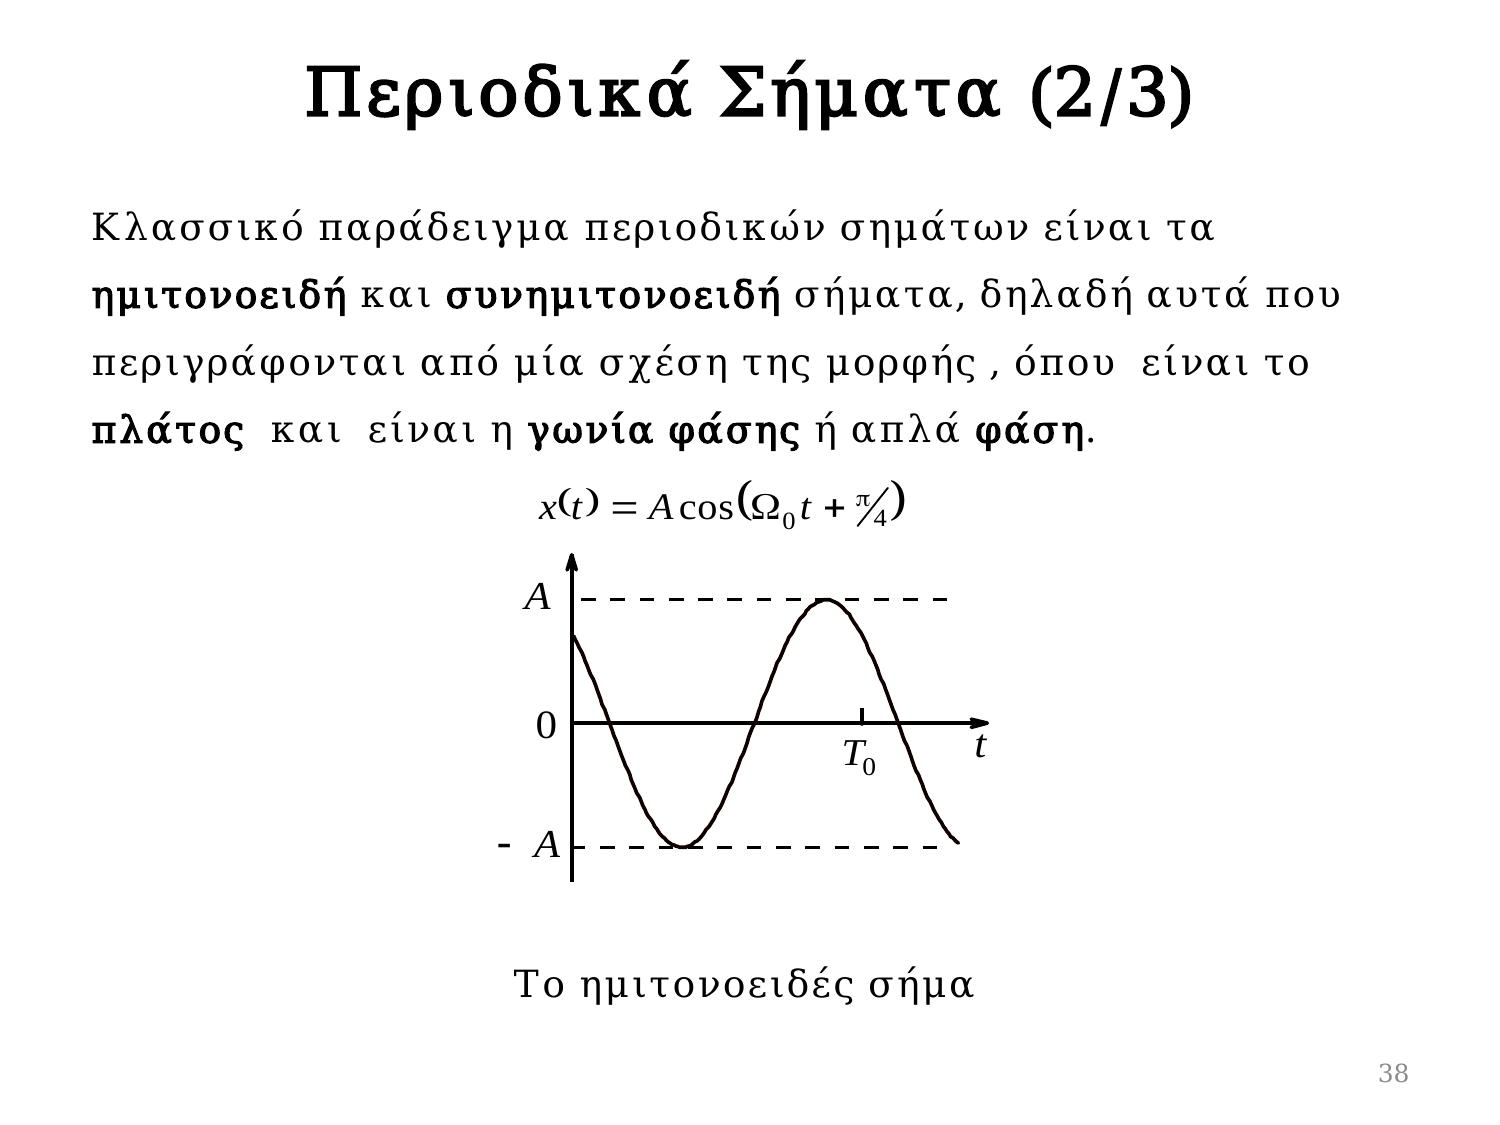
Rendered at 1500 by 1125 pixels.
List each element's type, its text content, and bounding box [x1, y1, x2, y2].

title Περιοδικά Σήματα (2/3) [75, 19, 1425, 159]
picture [489, 476, 998, 882]
slide_number 38 [1222, 1042, 1425, 1103]
